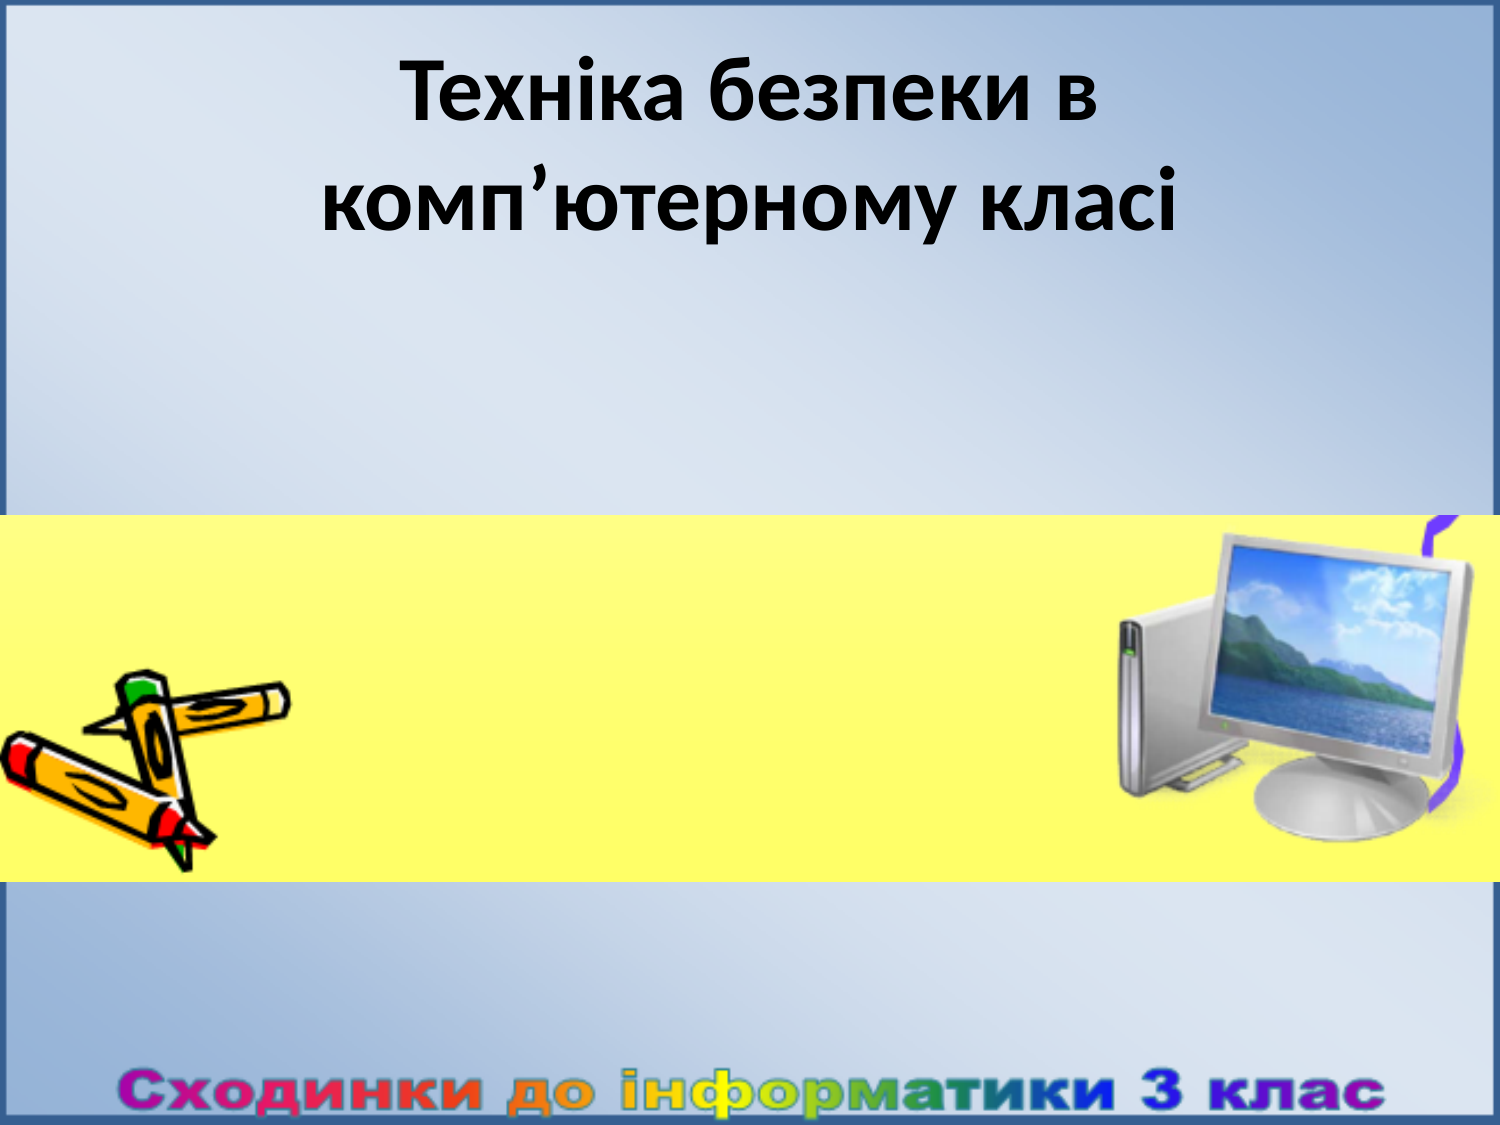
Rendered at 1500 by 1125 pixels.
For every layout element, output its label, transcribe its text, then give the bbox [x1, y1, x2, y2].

title Техніка безпеки в комп’ютерному класі [74, 44, 1426, 233]
picture [0, 0, 1500, 1125]
